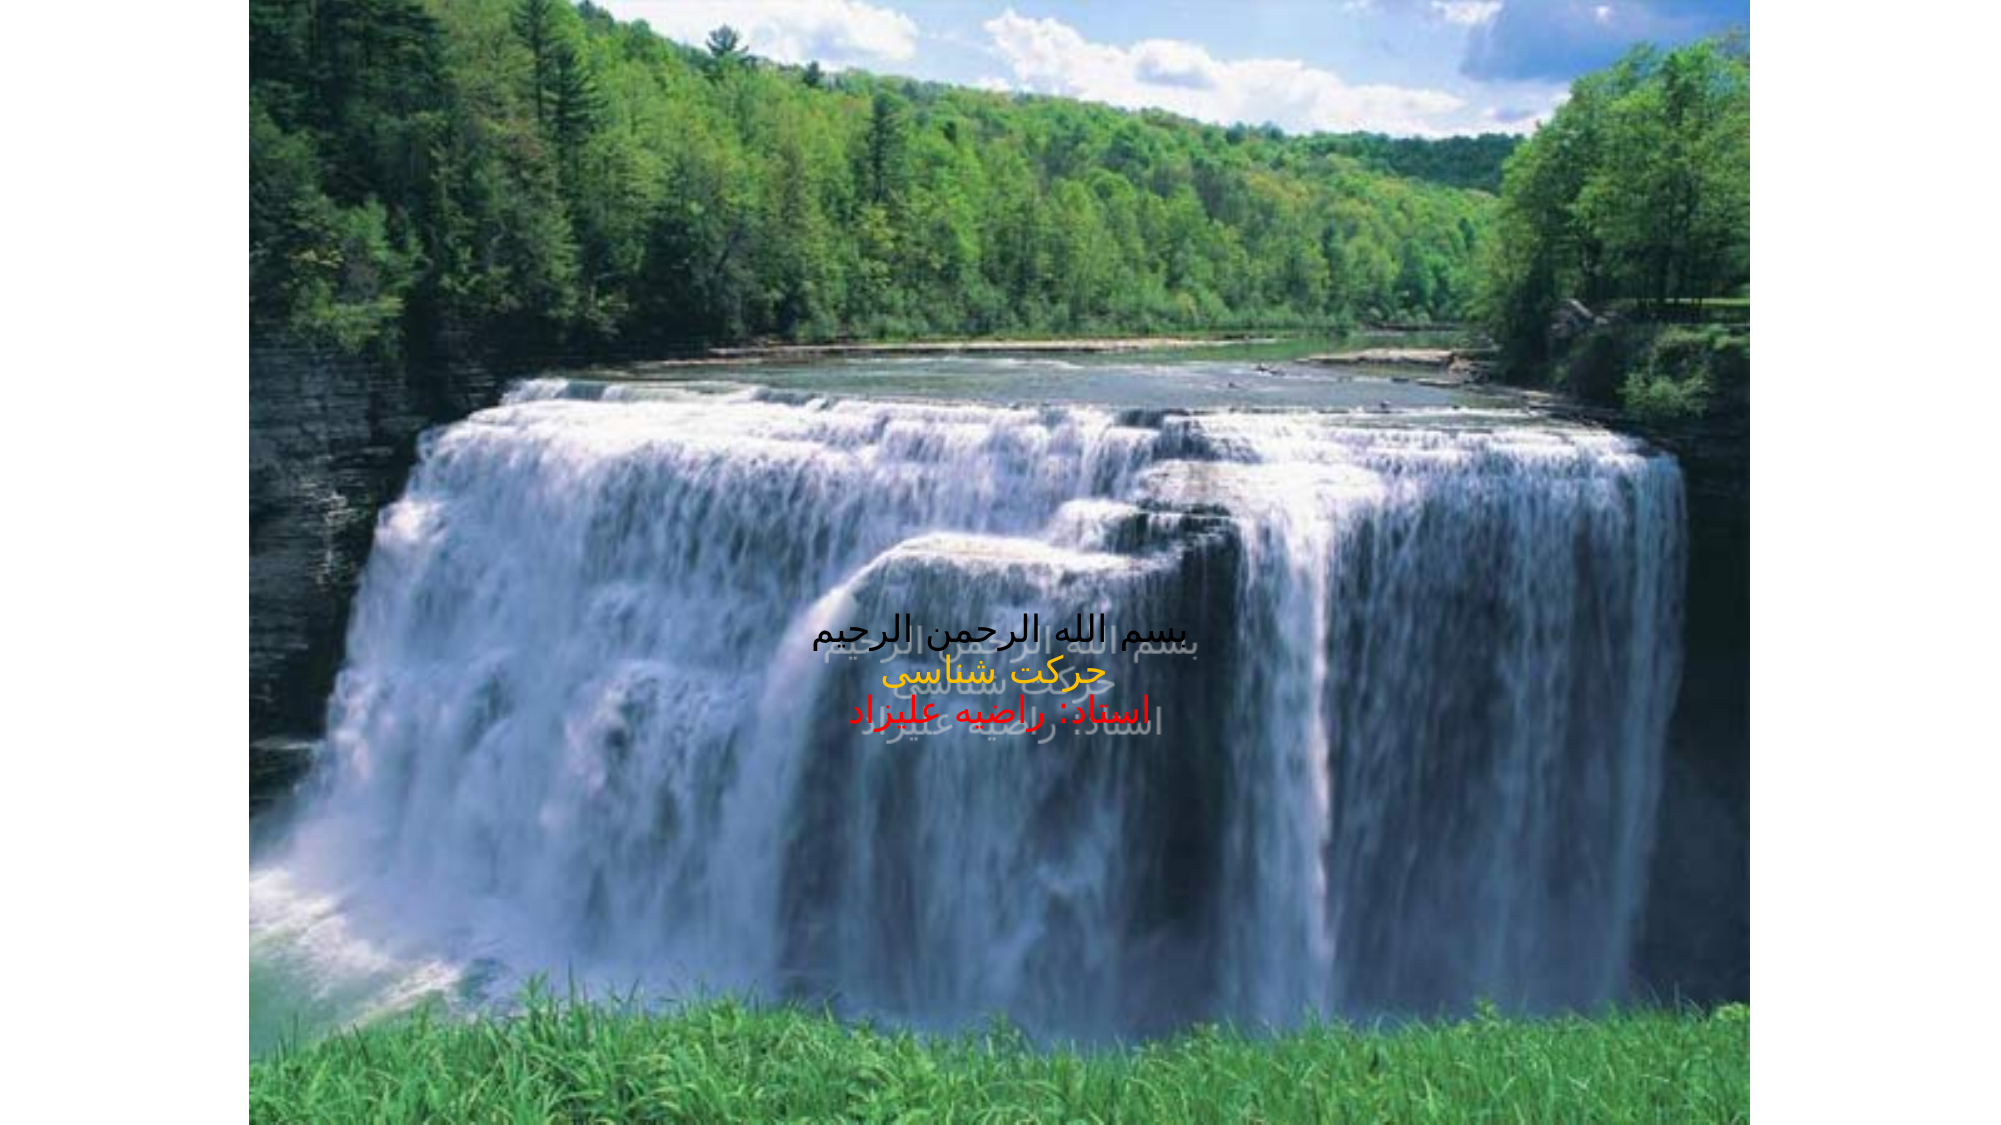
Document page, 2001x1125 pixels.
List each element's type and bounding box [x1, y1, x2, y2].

picture [249, 0, 1750, 1125]
